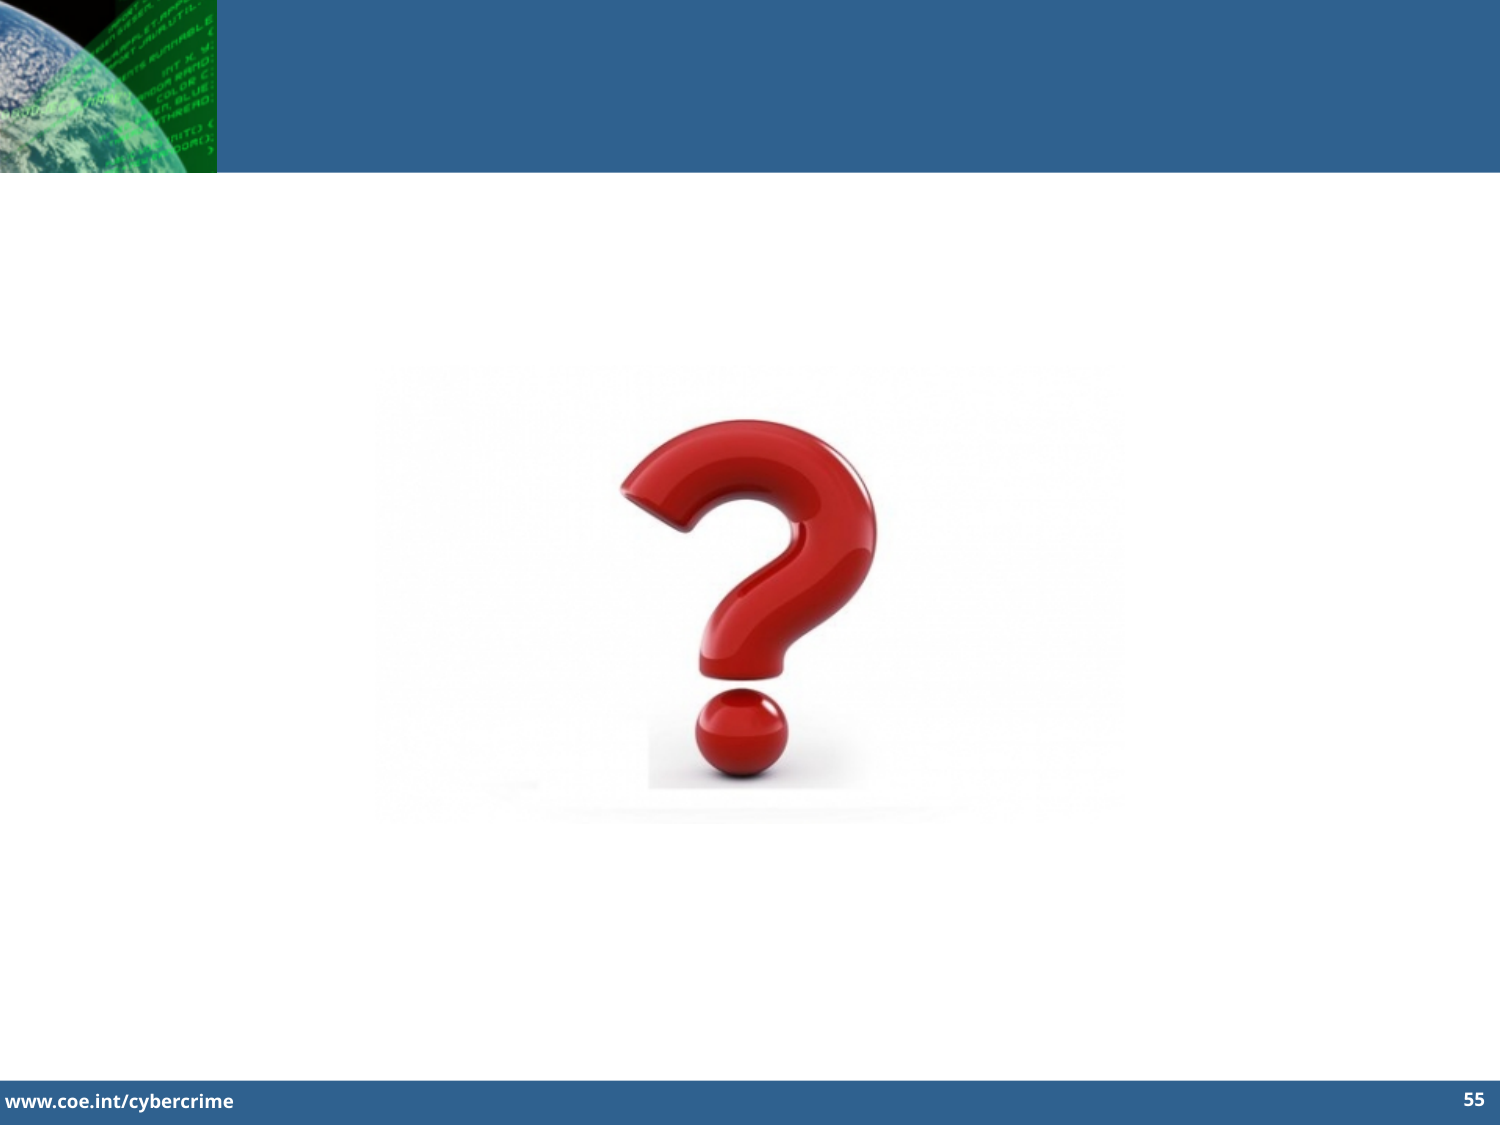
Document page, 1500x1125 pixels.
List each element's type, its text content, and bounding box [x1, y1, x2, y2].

picture [375, 365, 1125, 824]
picture [0, 0, 217, 173]
slide_number 55 [1162, 1080, 1500, 1125]
